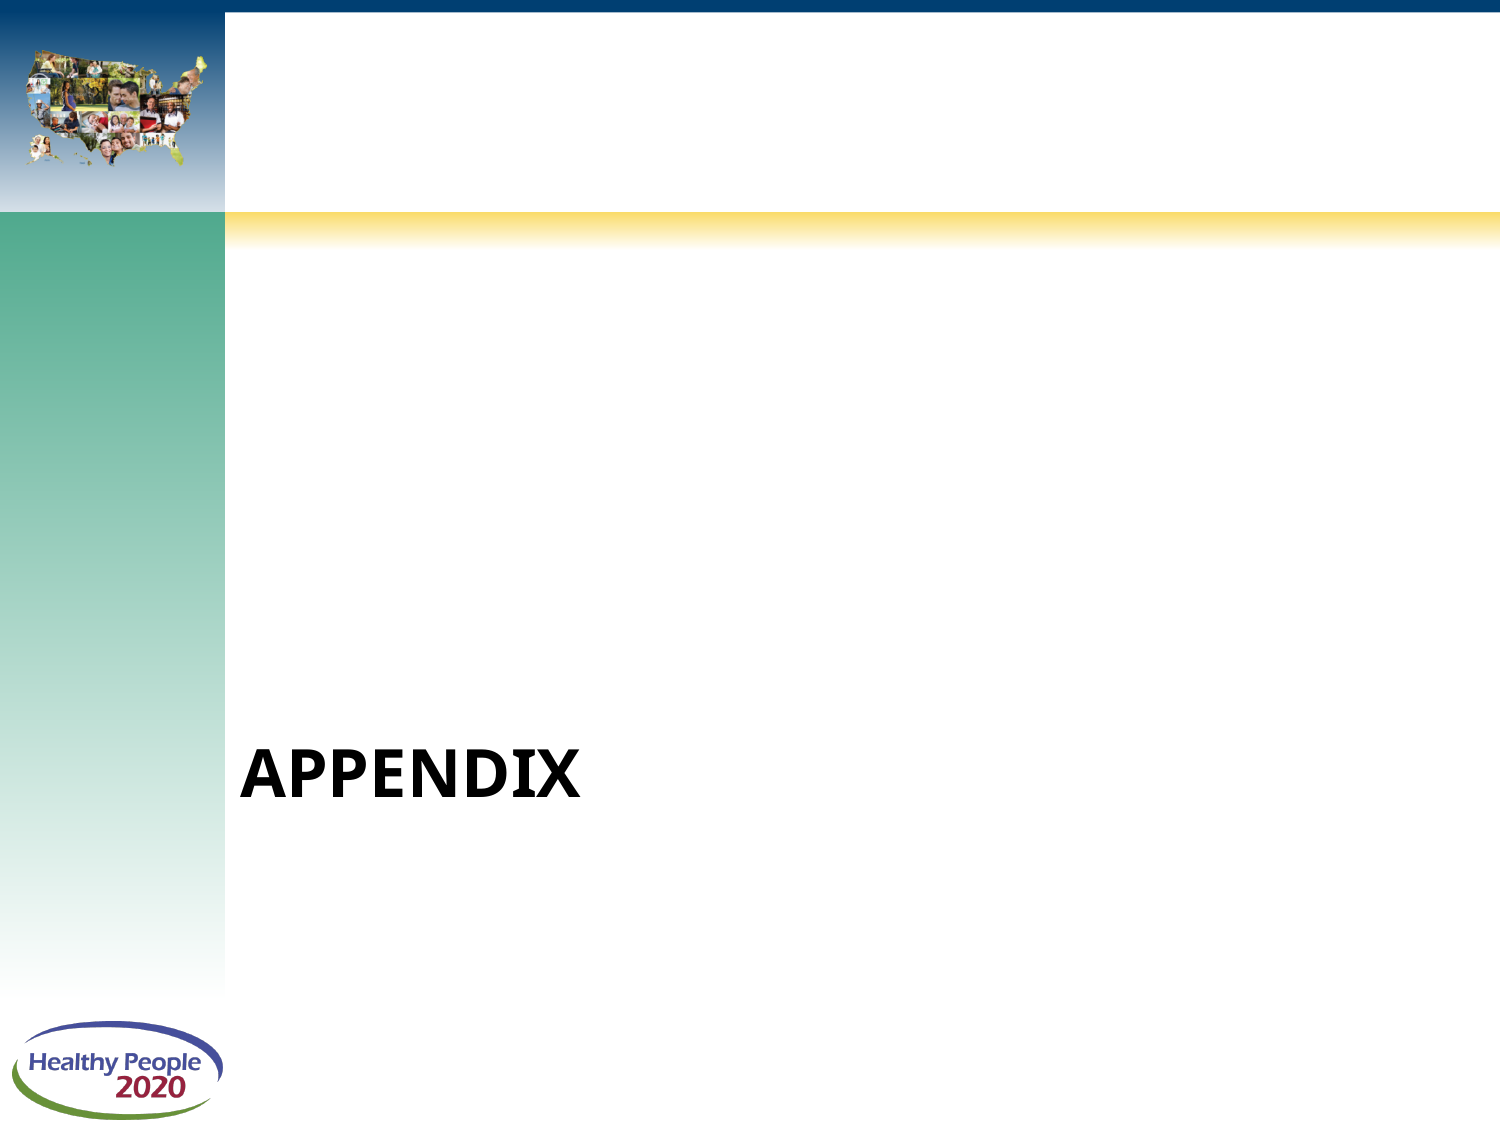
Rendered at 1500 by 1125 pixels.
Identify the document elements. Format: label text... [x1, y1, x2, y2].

picture [24, 50, 208, 169]
picture [12, 1021, 223, 1120]
title Appendix [225, 722, 1394, 947]
